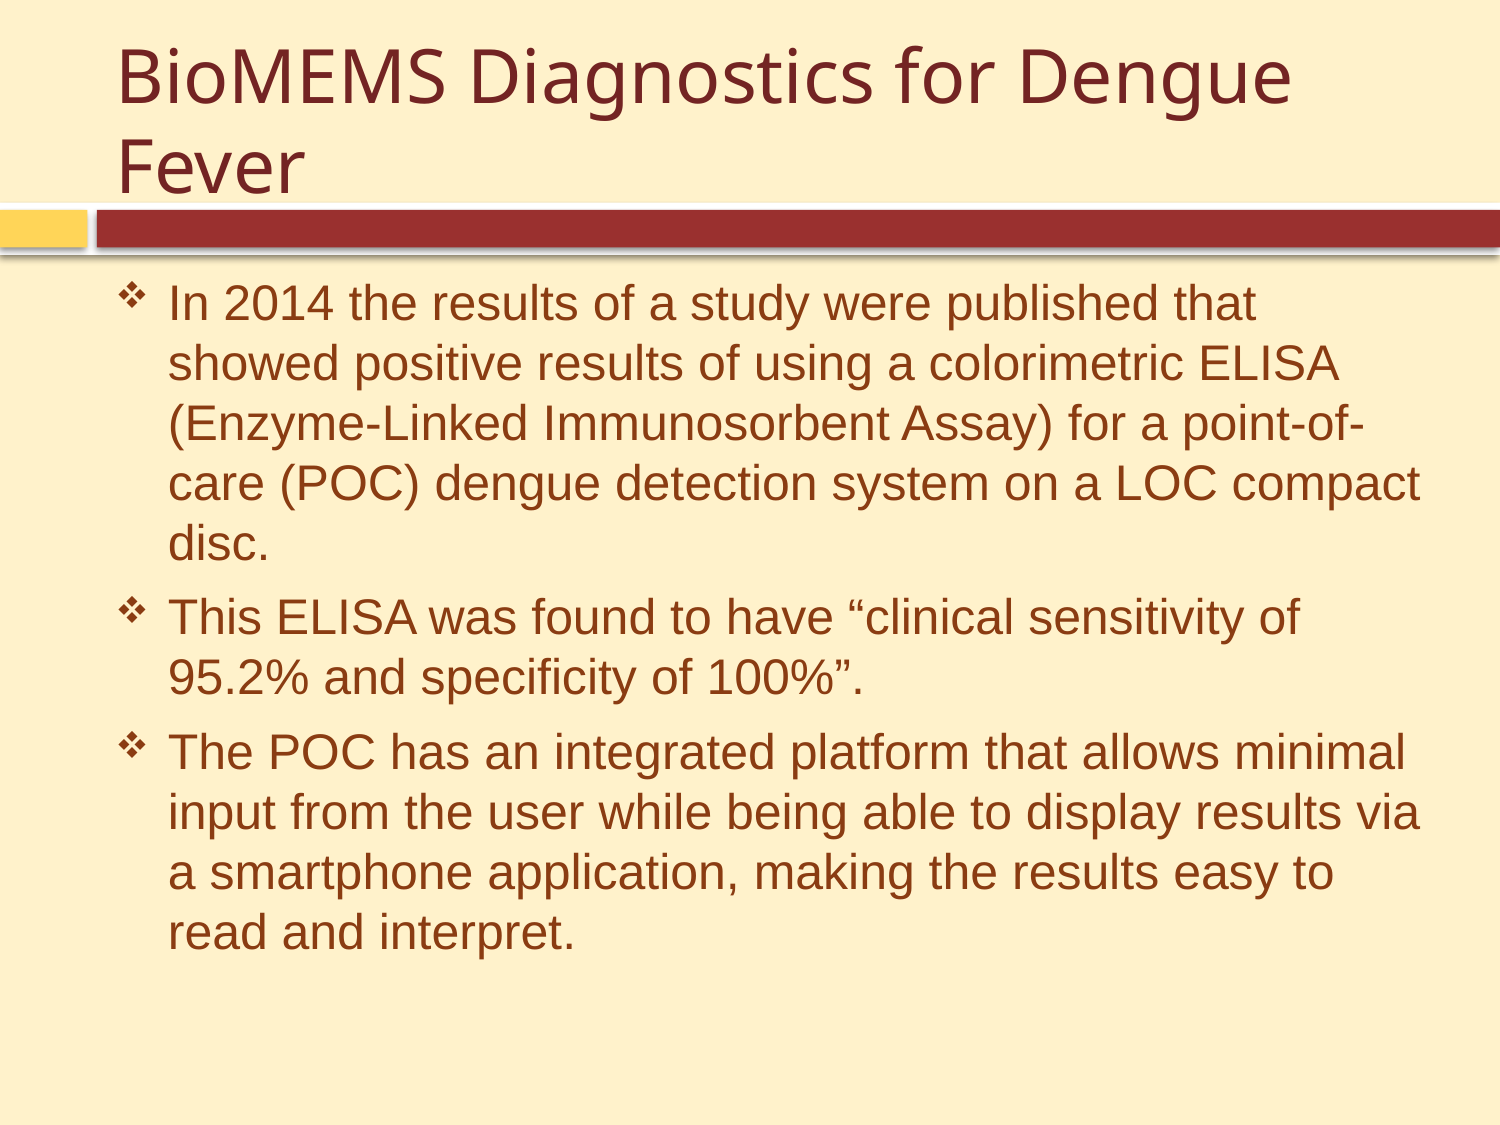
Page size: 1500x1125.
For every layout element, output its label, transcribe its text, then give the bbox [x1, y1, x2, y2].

title BioMEMS Diagnostics for Dengue Fever [100, 37, 1438, 200]
list In 2014 the results of a study were published that showed positive results of using a colorimetric ELISA (Enzyme-Linked Immunosorbent Assay) for a point-of-care (POC) dengue detection system on a LOC compact disc. This ELISA was found to have “clinical sensitivity of 95.2% and specificity of 100%”. The POC has an integrated platform that allows minimal input from the user while being able to display results via a smartphone application, making the results easy to read and interpret. [100, 262, 1438, 1000]
